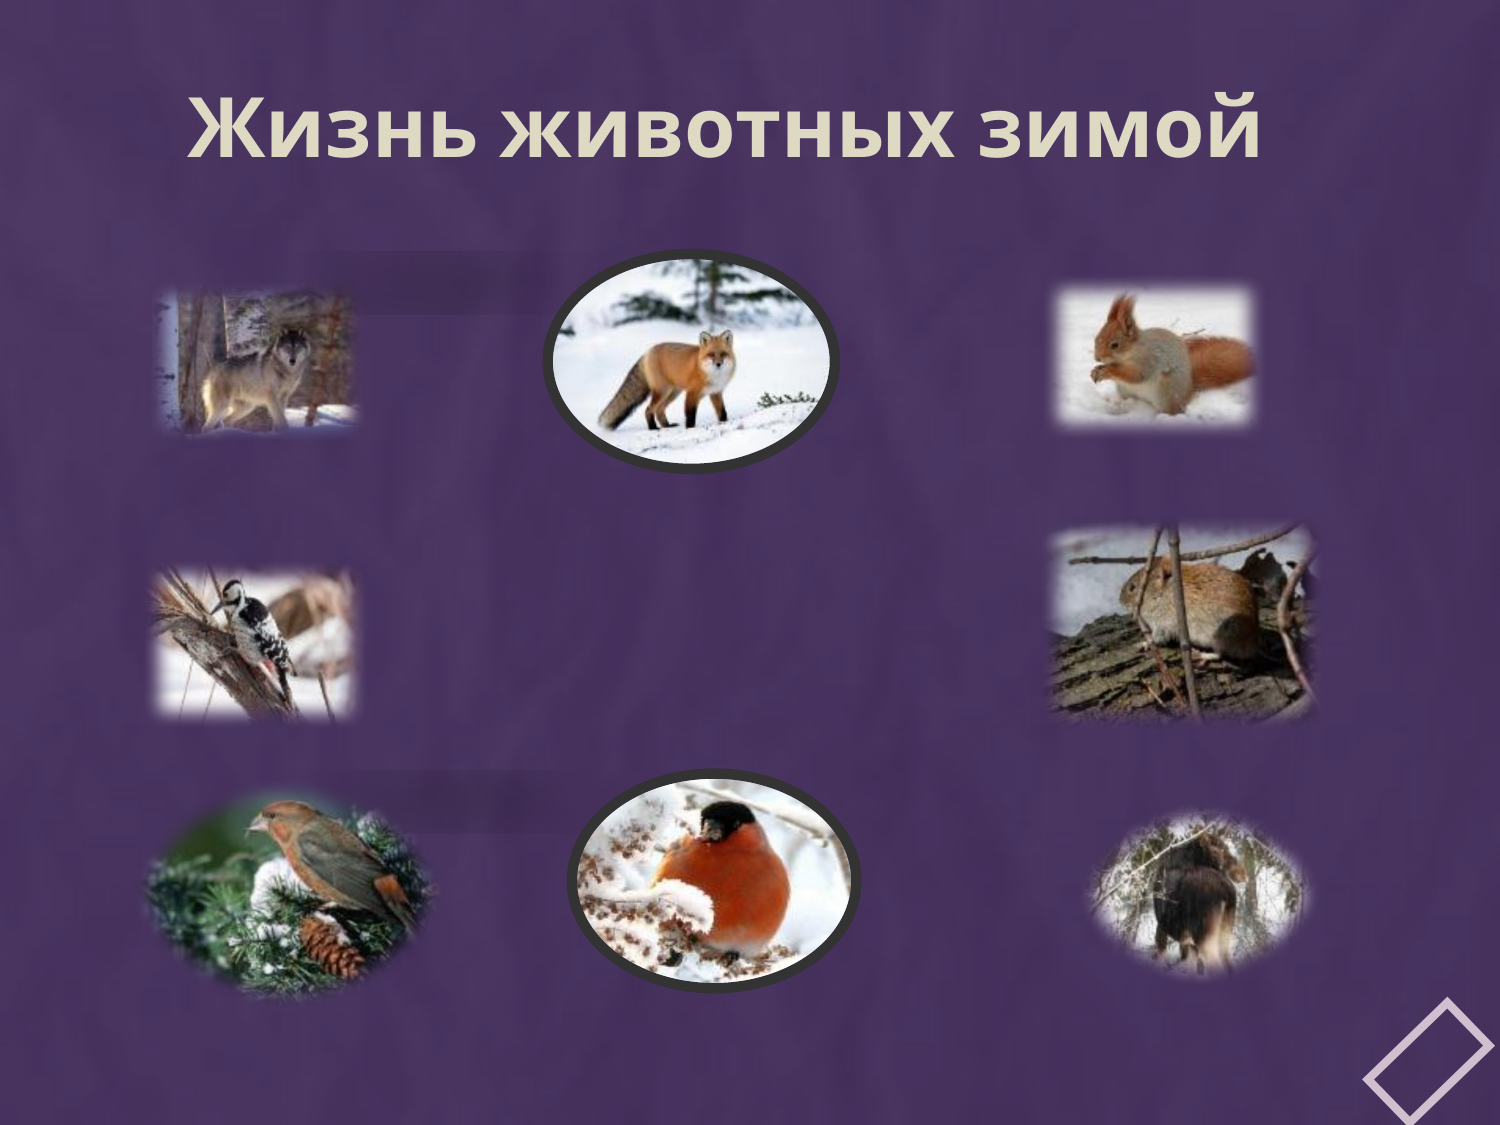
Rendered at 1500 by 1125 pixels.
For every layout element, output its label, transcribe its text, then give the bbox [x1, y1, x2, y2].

picture [547, 253, 836, 470]
picture [1073, 799, 1325, 989]
picture [1040, 272, 1269, 443]
picture [571, 773, 857, 989]
picture [1038, 514, 1325, 733]
picture [128, 773, 448, 1013]
picture [141, 558, 369, 730]
text_box Жизнь животных зимой [147, 66, 1306, 182]
picture [147, 278, 368, 445]
